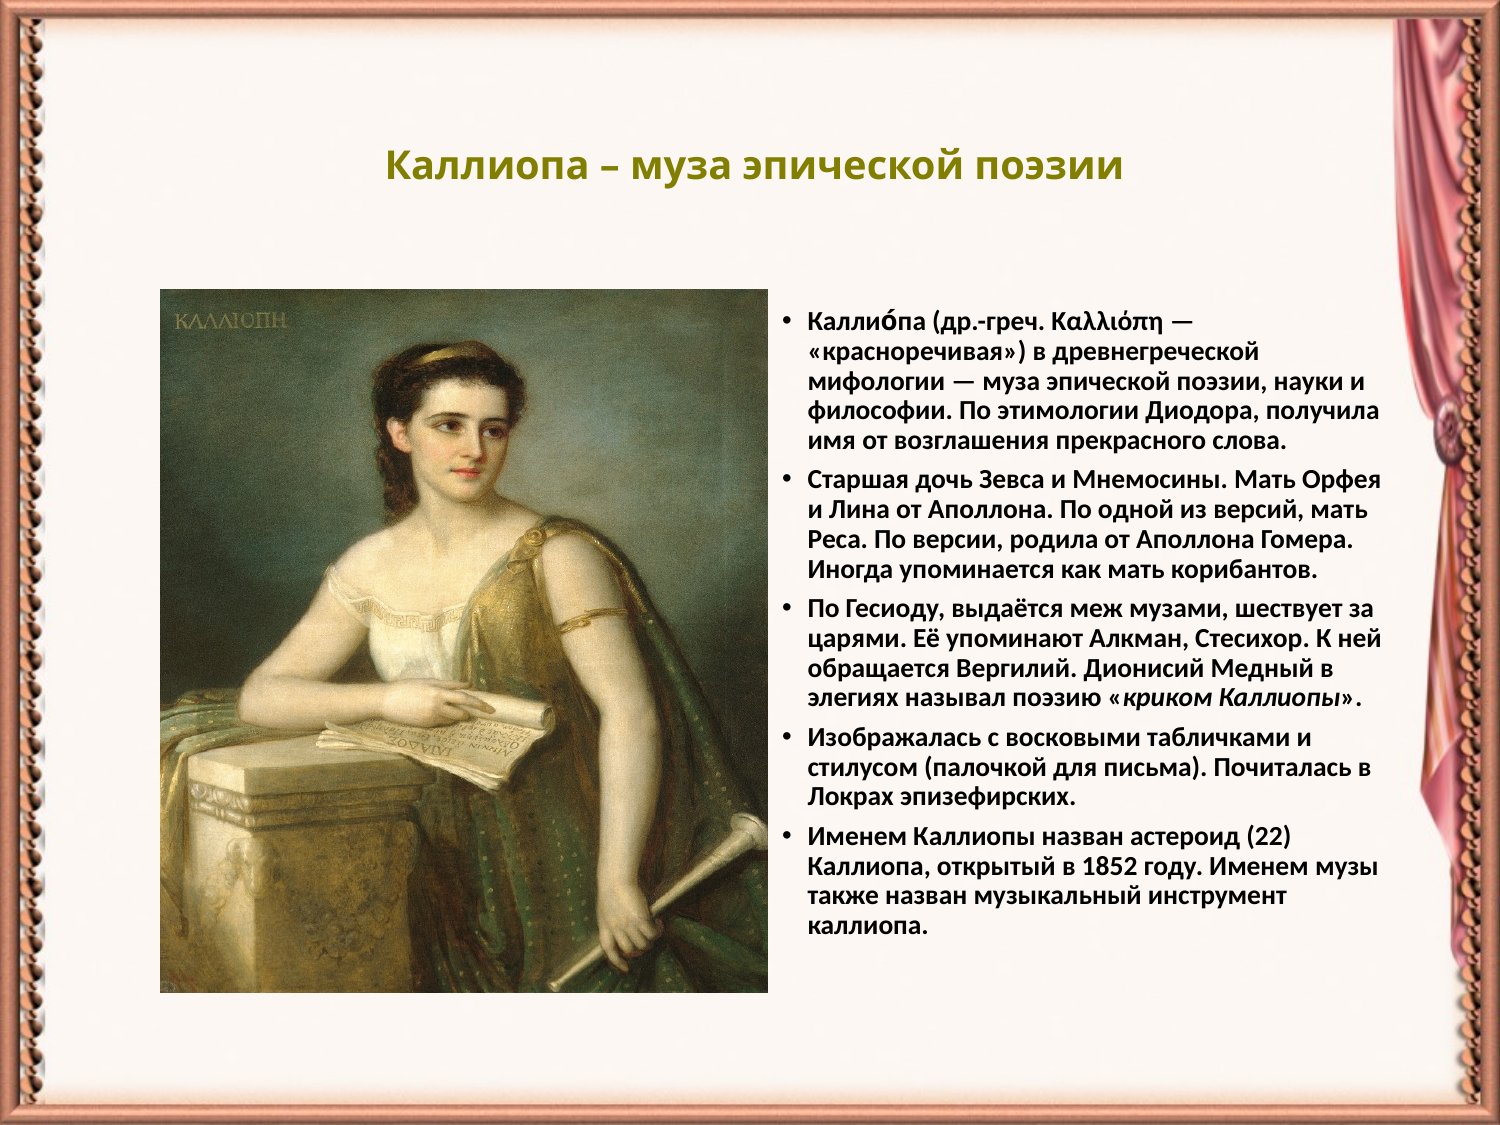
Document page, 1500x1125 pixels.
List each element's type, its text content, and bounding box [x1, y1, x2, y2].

list Каллио́па (др.-греч. Καλλιόπη — «красноречивая») в древнегреческой мифологии — муза эпической поэзии, науки и философии. По этимологии Диодора, получила имя от возглашения прекрасного слова. Старшая дочь Зевса и Мнемосины. Мать Орфея и Лина от Аполлона. По одной из версий, мать Реса. По версии, родила от Аполлона Гомера. Иногда упоминается как мать корибантов. По Гесиоду, выдаётся меж музами, шествует за царями. Её упоминают Алкман, Стесихор. К ней обращается Вергилий. Дионисий Медный в элегиях называл поэзию «криком Каллиопы». Изображалась с восковыми табличками и стилусом (палочкой для письма). Почиталась в Локрах эпизефирских. Именем Каллиопы назван астероид (22) Каллиопа, открытый в 1852 году. Именем музы также назван музыкальный инструмент каллиопа. [767, 299, 1397, 1014]
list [160, 289, 768, 993]
picture [0, 0, 1500, 1125]
title Каллиопа – муза эпической поэзии [103, 85, 1397, 278]
